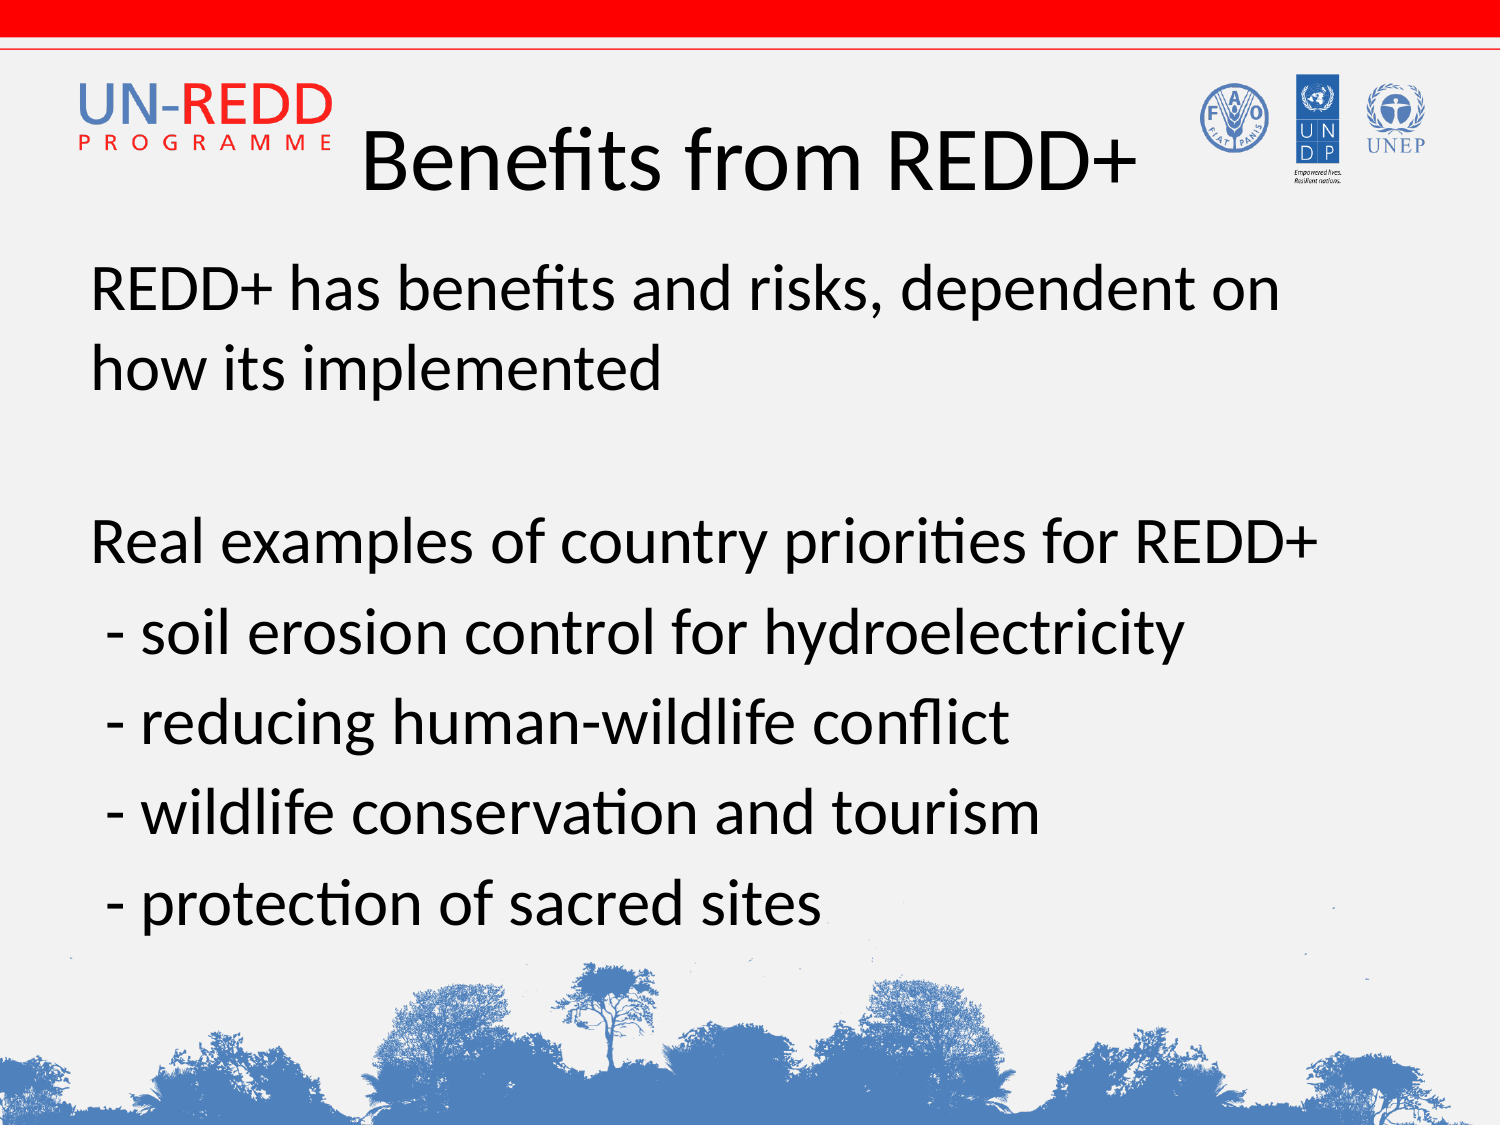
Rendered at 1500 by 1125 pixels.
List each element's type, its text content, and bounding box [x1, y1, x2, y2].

picture [0, 821, 1500, 1125]
picture [74, 74, 345, 155]
list REDD+ has benefits and risks, dependent on how its implemented Real examples of country priorities for REDD+ - soil erosion control for hydroelectricity - reducing human-wildlife conflict - wildlife conservation and tourism - protection of sacred sites [75, 236, 1425, 979]
title Benefits from REDD+ [75, 75, 1425, 233]
